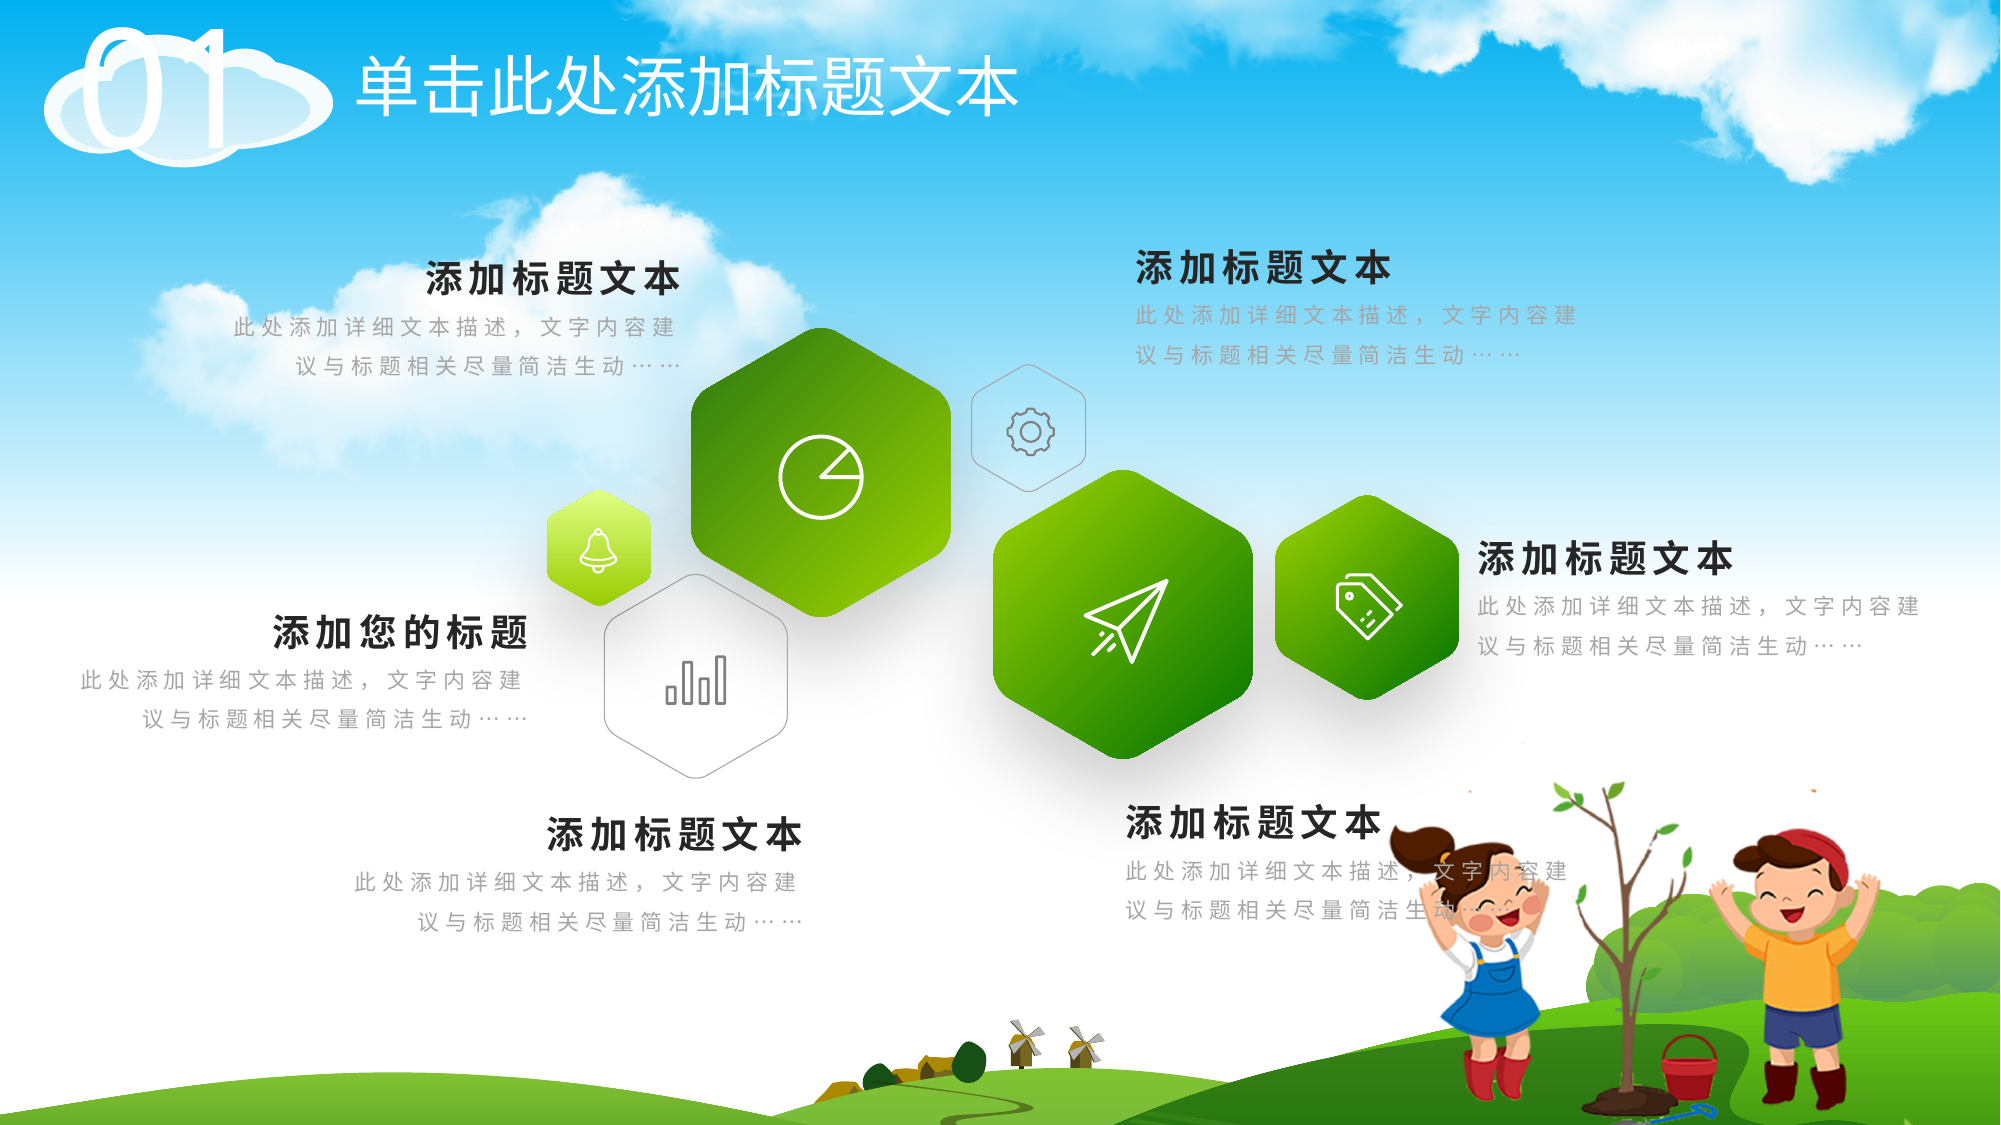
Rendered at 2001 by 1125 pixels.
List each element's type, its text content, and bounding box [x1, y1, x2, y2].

picture [44, 0, 2001, 567]
text_box 添加您的标题 此处添加详细文本描述，文字内容建议与标题相关尽量简洁生动…… [62, 578, 543, 740]
picture [1388, 658, 1913, 1125]
text_box 添加标题文本 此处添加详细文本描述，文字内容建议与标题相关尽量简洁生动…… [1463, 504, 1944, 666]
text_box 01 [19, 0, 316, 190]
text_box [604, 573, 788, 779]
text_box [1275, 494, 1459, 701]
text_box 添加标题文本 此处添加详细文本描述，文字内容建议与标题相关尽量简洁生动…… [215, 225, 696, 386]
text_box 单击此处添加标题文本 [338, 37, 1044, 132]
text_box 添加标题文本 此处添加详细文本描述，文字内容建议与标题相关尽量简洁生动…… [1120, 214, 1602, 375]
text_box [971, 364, 1086, 493]
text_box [691, 327, 951, 618]
text_box 添加标题文本 此处添加详细文本描述，文字内容建议与标题相关尽量简洁生动…… [1111, 769, 1592, 931]
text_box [547, 489, 652, 607]
text_box 添加标题文本 此处添加详细文本描述，文字内容建议与标题相关尽量简洁生动…… [337, 780, 818, 942]
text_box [993, 469, 1253, 760]
